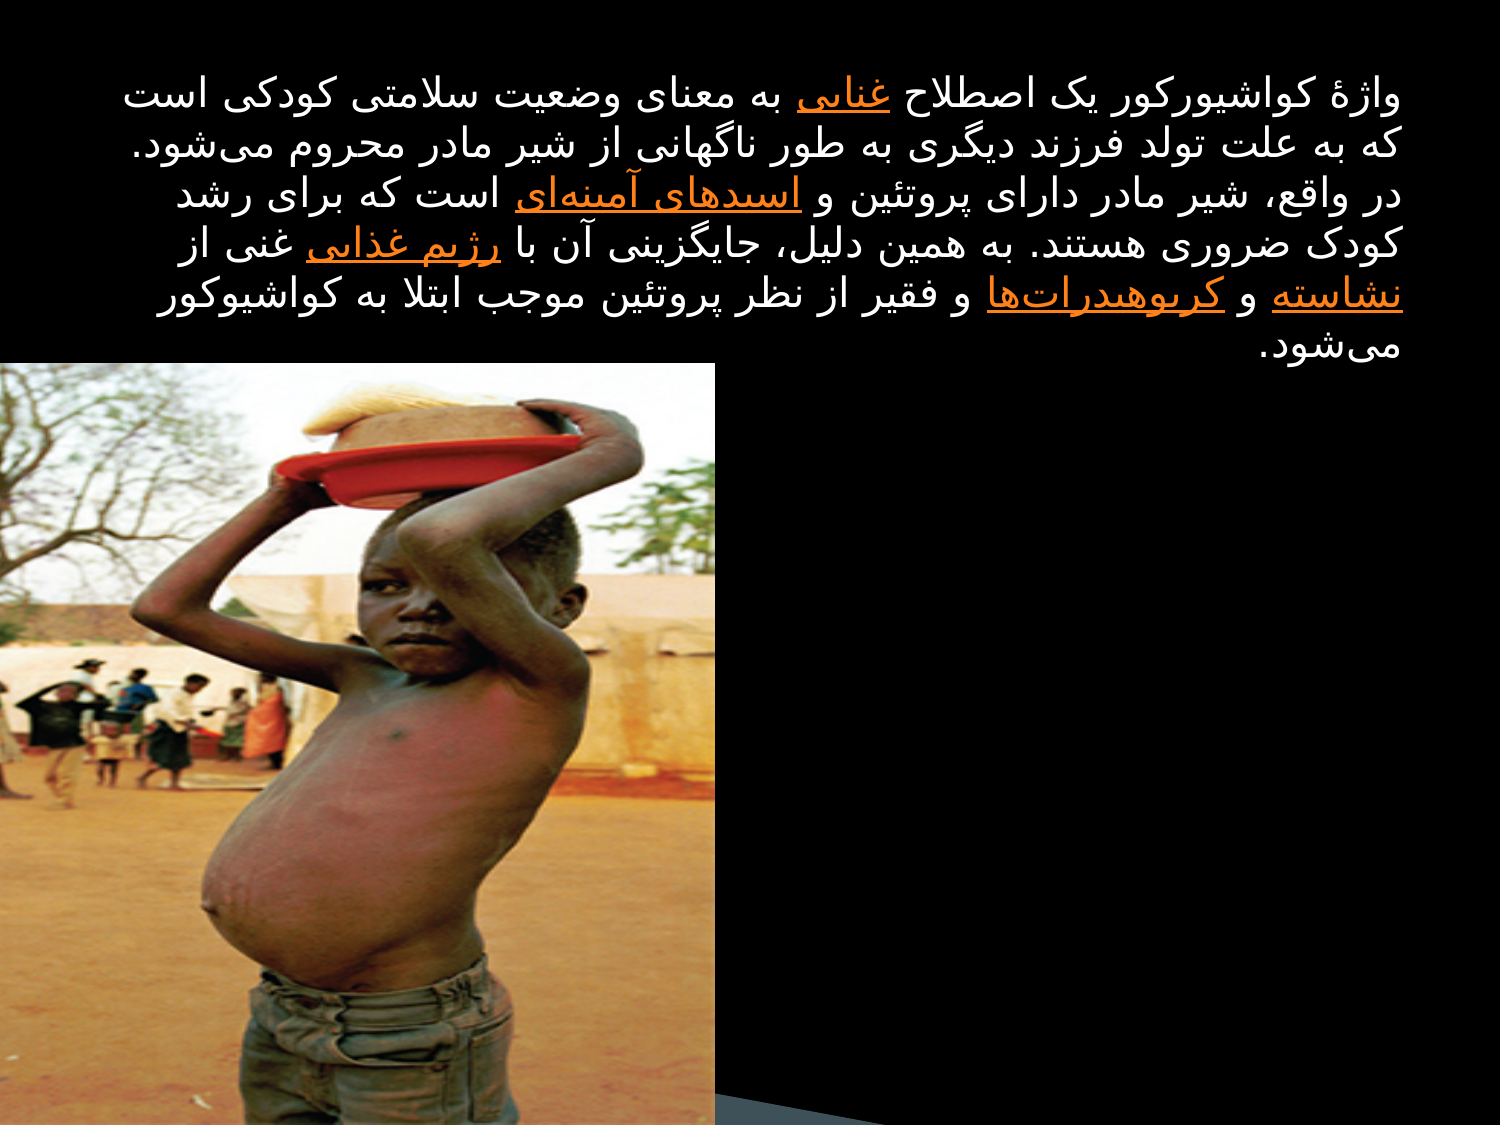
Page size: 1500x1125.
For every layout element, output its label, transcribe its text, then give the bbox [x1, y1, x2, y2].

text_box واژهٔ کواشیورکور یک اصطلاح غنایی به معنای وضعیت سلامتی کودکی است که به علت تولد فرزند دیگری به طور ناگهانی از شیر مادر محروم می‌شود. در واقع، شیر مادر دارای پروتئین و اسیدهای آمینه‌ای است که برای رشد کودک ضروری هستند. به همین دلیل، جایگزینی آن با رژیم غذایی غنی از نشاسته و کربوهیدرات‌ها و فقیر از نظر پروتئین موجب ابتلا به کواشیوکور می‌شود. [93, 58, 1418, 374]
picture [0, 362, 716, 1125]
